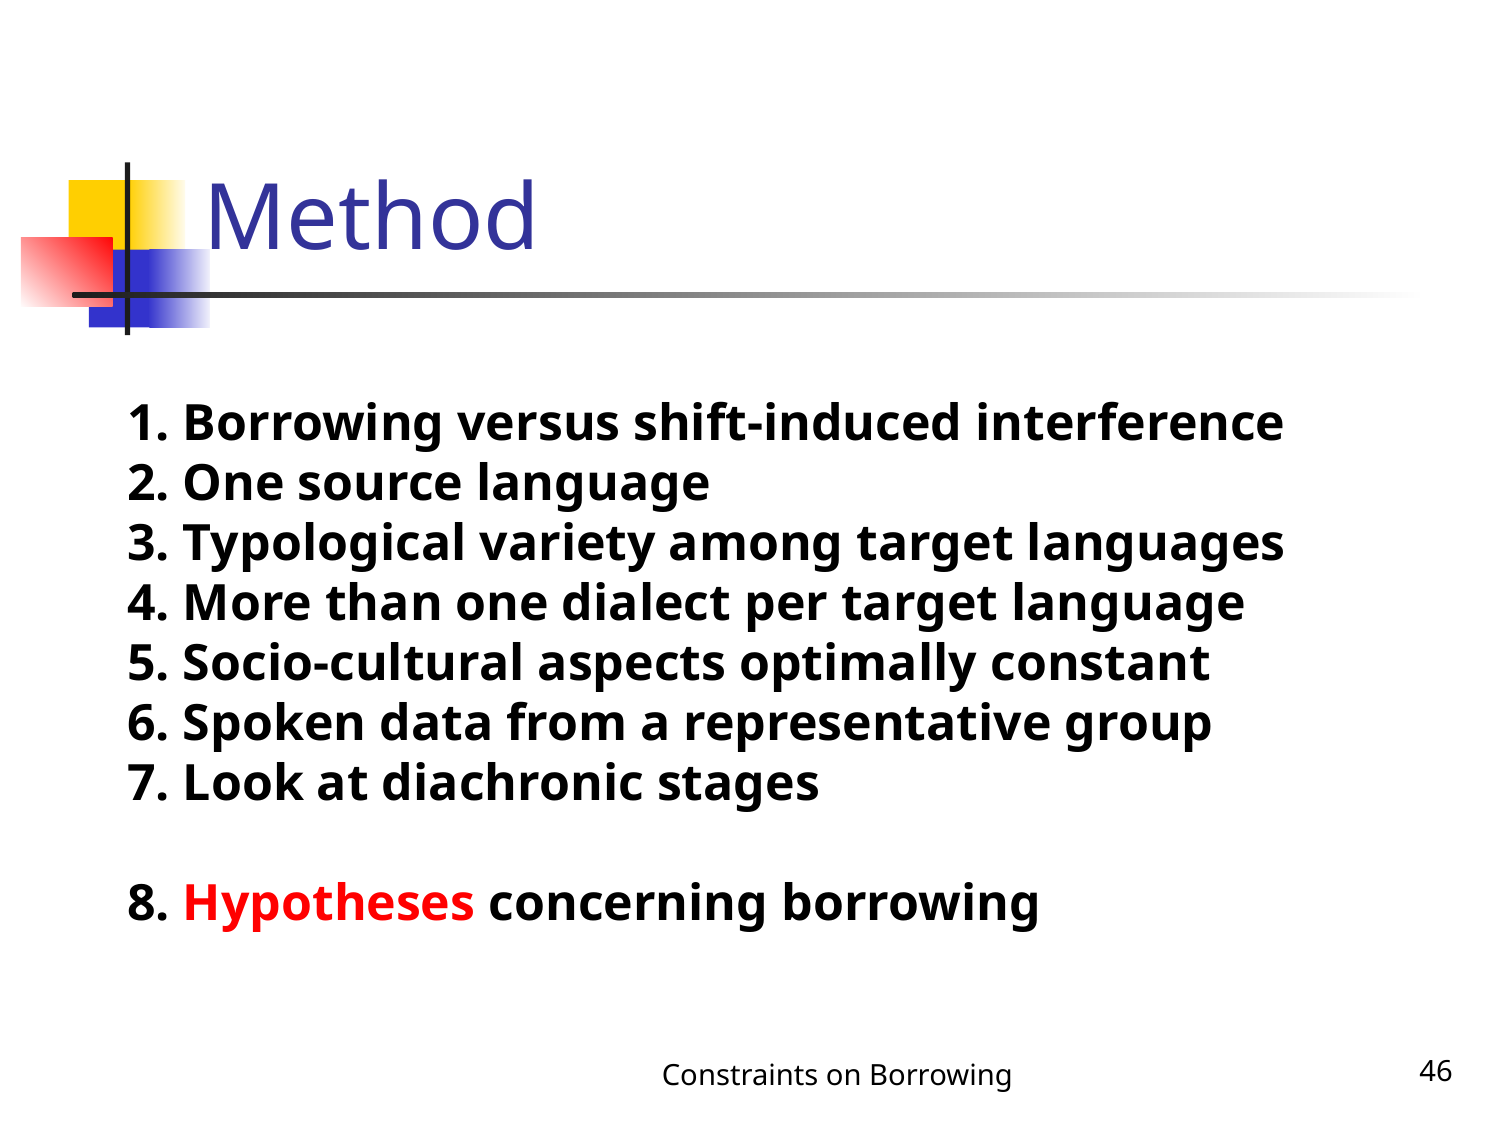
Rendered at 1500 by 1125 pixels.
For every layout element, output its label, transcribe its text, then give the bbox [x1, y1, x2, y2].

title Method [188, 34, 1468, 276]
slide_number 46 [1154, 1023, 1468, 1100]
footer Constraints on Borrowing [599, 1023, 1076, 1100]
text_box 1. Borrowing versus shift-induced interference 2. One source language 3. Typological variety among target languages 4. More than one dialect per target language 5. Socio-cultural aspects optimally constant 6. Spoken data from a representative group 7. Look at diachronic stages 8. Hypotheses concerning borrowing [112, 383, 1388, 938]
